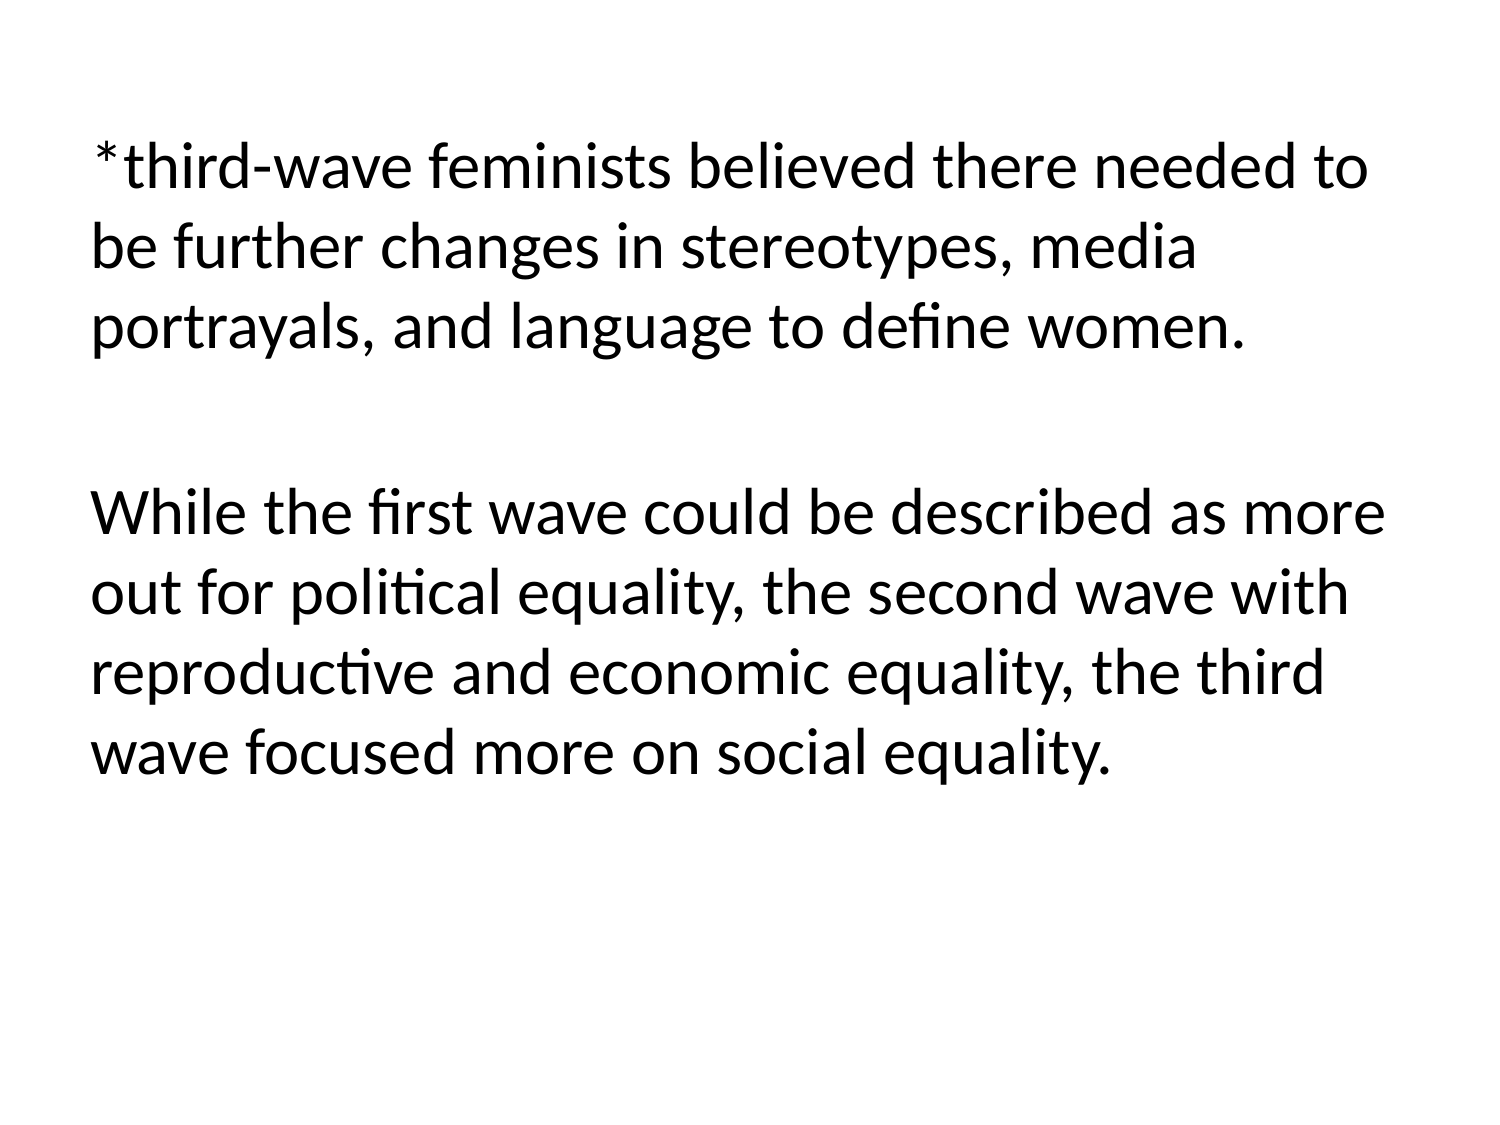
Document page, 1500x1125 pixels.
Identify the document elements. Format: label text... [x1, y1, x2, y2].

list *third-wave feminists believed there needed to be further changes in stereotypes, media portrayals, and language to define women. While the first wave could be described as more out for political equality, the second wave with reproductive and economic equality, the third wave focused more on social equality. [75, 114, 1425, 1013]
